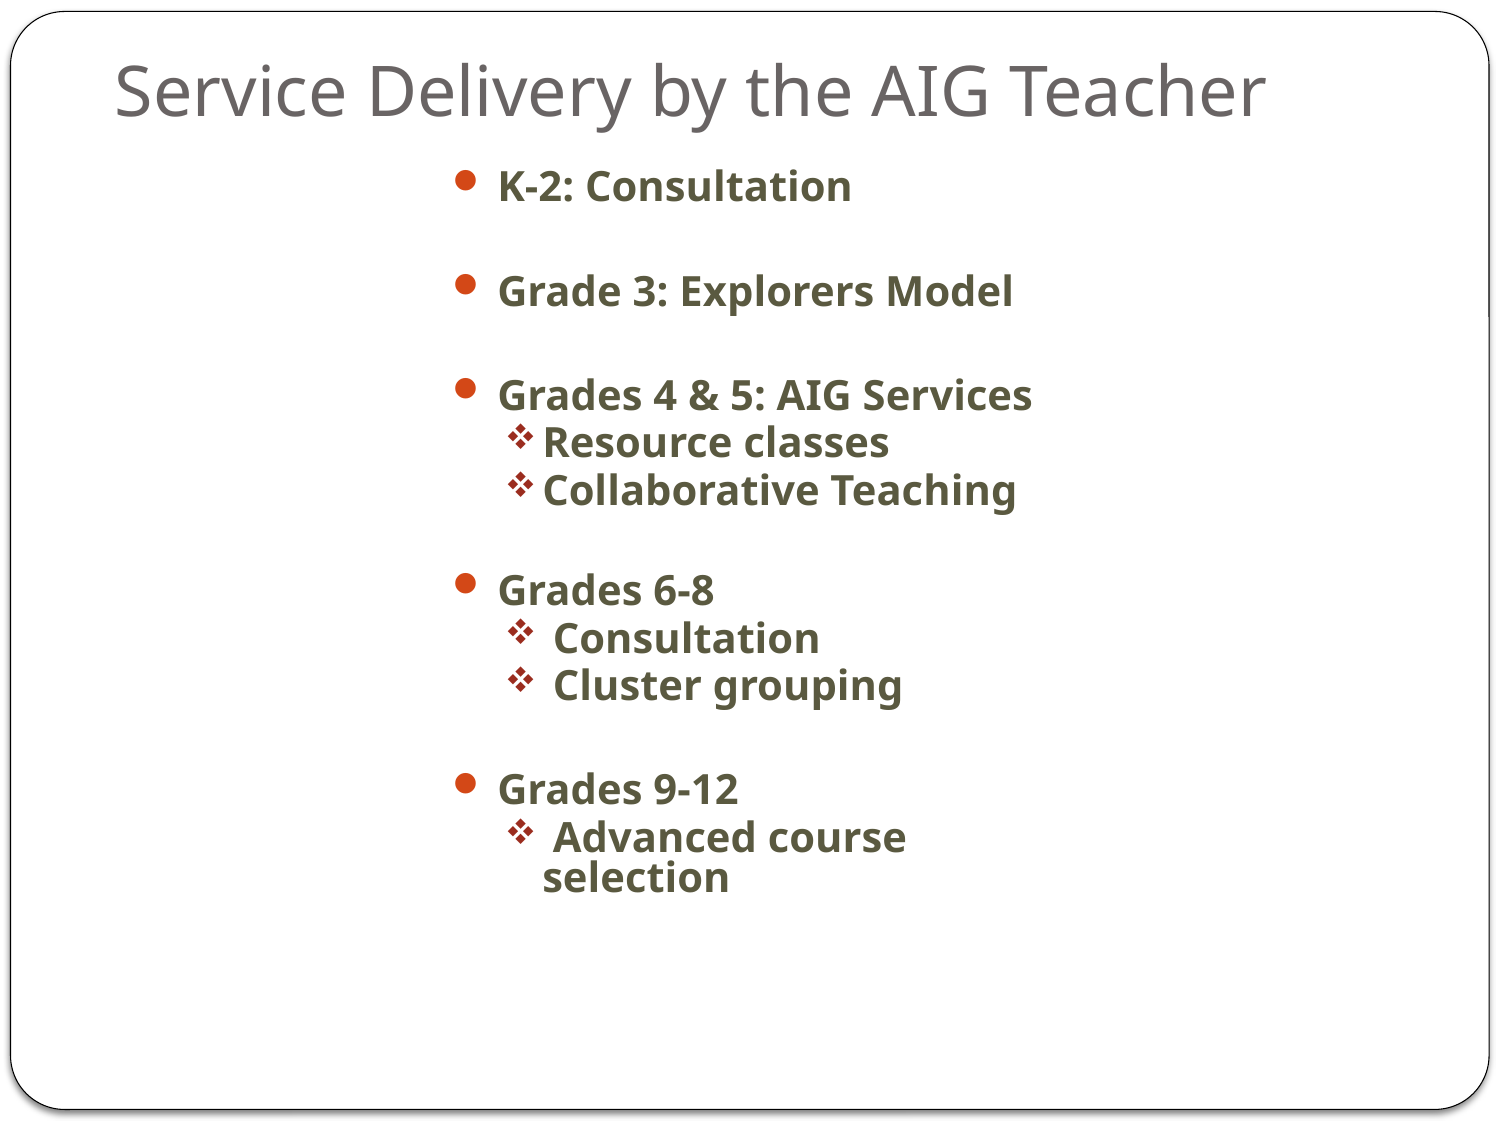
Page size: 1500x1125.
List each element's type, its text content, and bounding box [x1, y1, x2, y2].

title Service Delivery by the AIG Teacher [99, 37, 1400, 146]
list K-2: Consultation Grade 3: Explorers Model Grades 4 & 5: AIG Services Resource classes Collaborative Teaching Grades 6-8 Consultation Cluster grouping Grades 9-12 Advanced course selection [437, 162, 1050, 1050]
